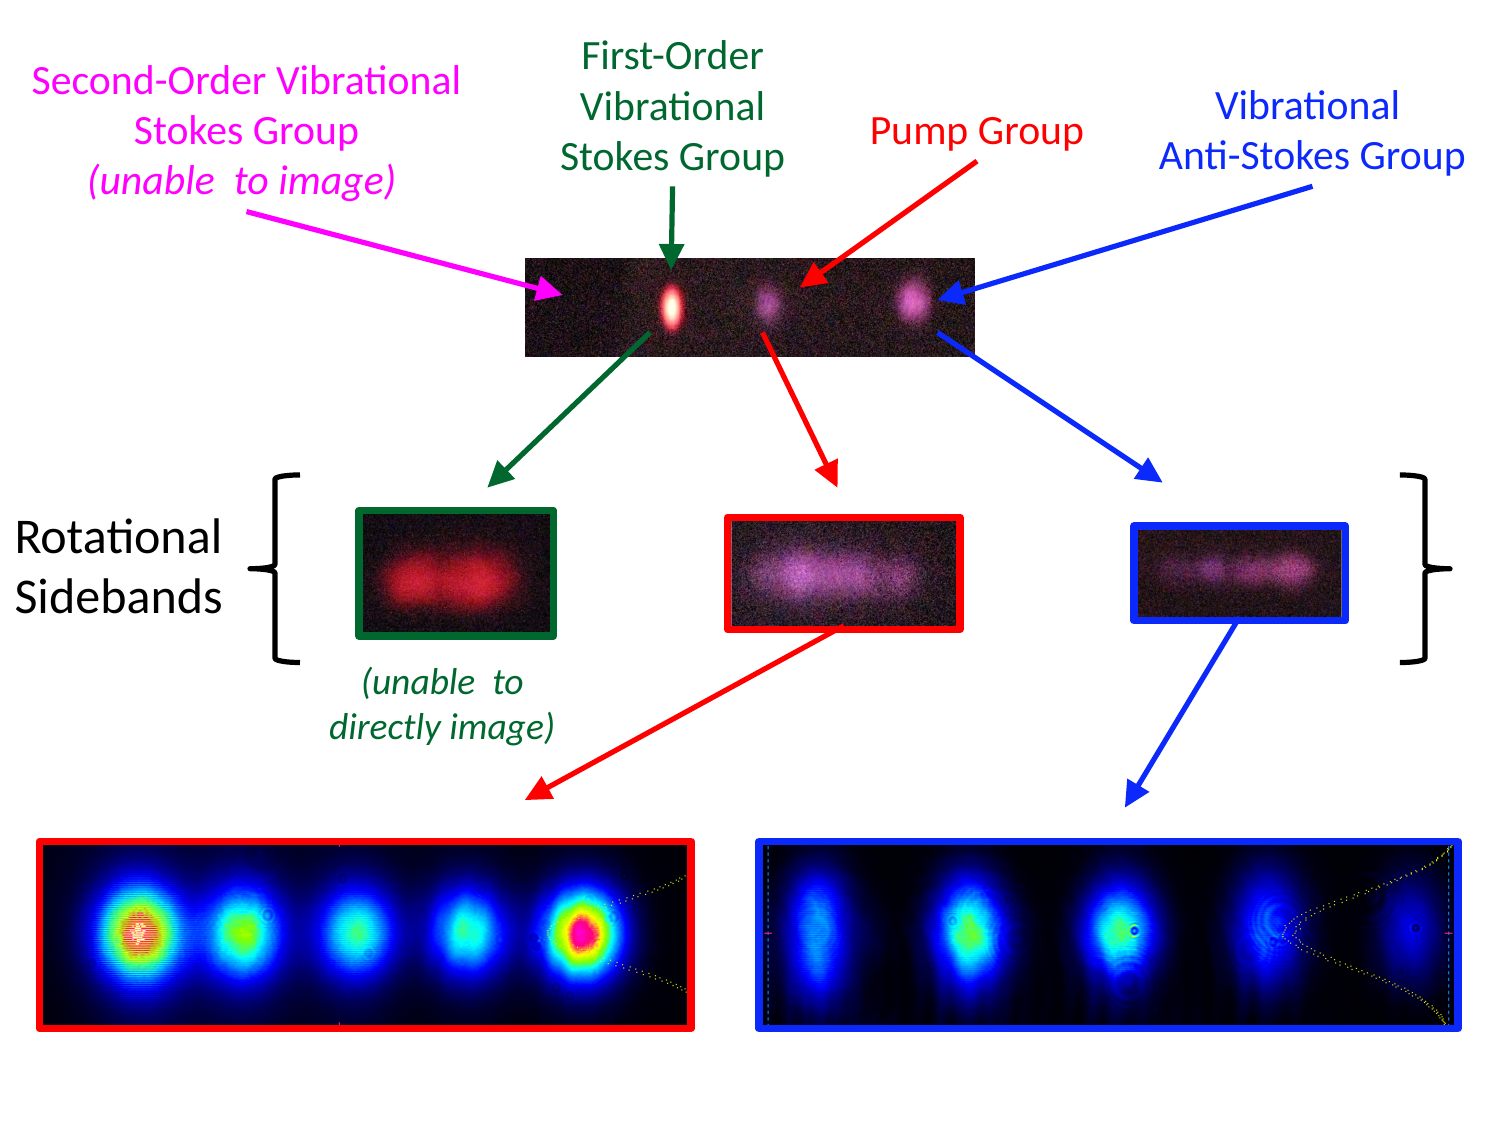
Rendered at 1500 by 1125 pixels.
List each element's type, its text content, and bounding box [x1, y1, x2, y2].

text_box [799, 160, 978, 288]
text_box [937, 332, 1163, 483]
text_box (unable to directly image) [314, 649, 519, 755]
text_box Second-Order Vibrational Stokes Group (unable to image) [0, 45, 494, 210]
text_box Vibrational Anti-Stokes Group [1124, 70, 1500, 185]
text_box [246, 211, 563, 296]
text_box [1124, 616, 1240, 808]
text_box [249, 474, 301, 664]
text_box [524, 625, 844, 801]
text_box [1399, 474, 1451, 664]
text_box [762, 332, 838, 488]
picture [524, 257, 976, 358]
picture [1137, 529, 1342, 618]
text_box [487, 332, 651, 488]
text_box First-Order Vibrational Stokes Group [516, 20, 829, 186]
picture [42, 844, 688, 1026]
text_box Pump Group [852, 95, 1102, 161]
picture [762, 844, 1455, 1026]
text_box Rotational Sidebands [0, 495, 274, 631]
picture [362, 513, 551, 633]
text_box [937, 186, 1313, 301]
picture [730, 520, 957, 626]
